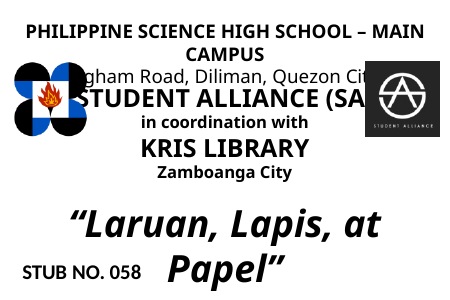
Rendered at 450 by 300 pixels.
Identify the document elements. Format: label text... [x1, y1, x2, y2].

picture [12, 60, 88, 137]
picture [364, 60, 441, 137]
text_box STUDENT ALLIANCE (SA) in coordination with KRIS LIBRARY Zamboanga City [0, 74, 450, 190]
text_box “Laruan, Lapis, at Papel” [0, 192, 450, 298]
text_box STUB NO. 058 [7, 251, 213, 292]
text_box PHILIPPINE SCIENCE HIGH SCHOOL – MAIN CAMPUS Agham Road, Diliman, Quezon City [0, 12, 450, 74]
